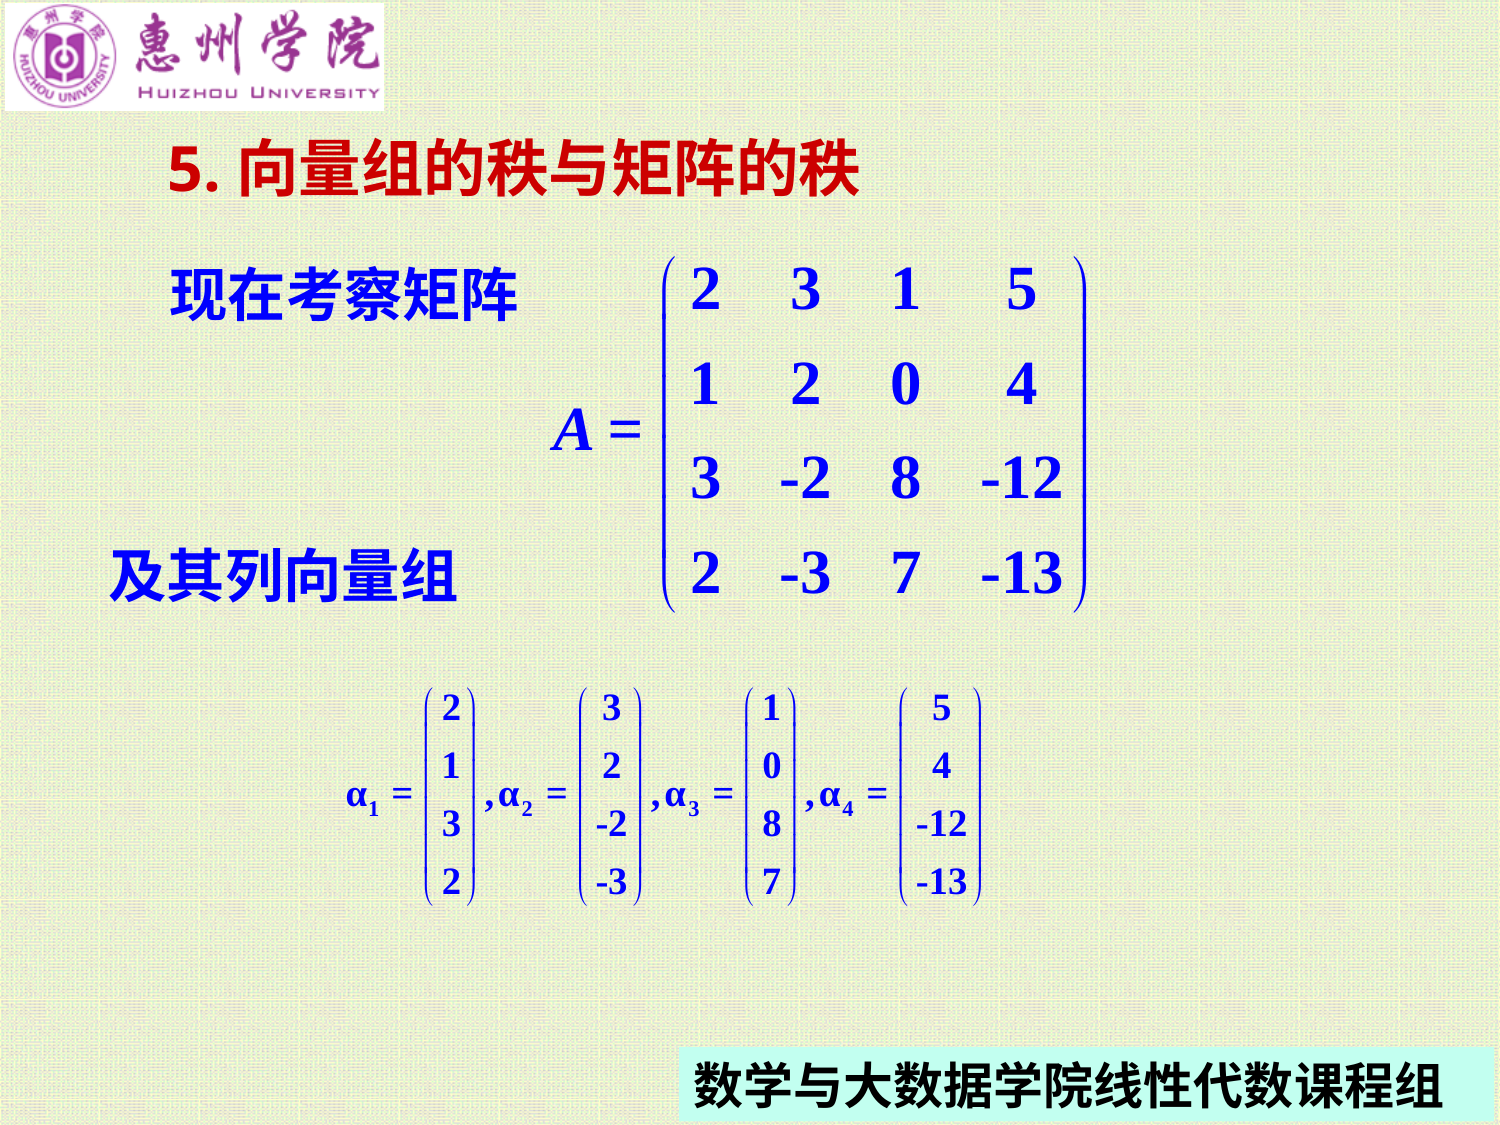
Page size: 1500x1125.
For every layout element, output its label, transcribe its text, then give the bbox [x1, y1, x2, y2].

text_box 现在考察矩阵 [169, 257, 534, 328]
text_box 及其列向量组 [108, 539, 499, 610]
text_box 5.向量组的秩与矩阵的秩 [167, 128, 905, 204]
picture [0, 0, 1500, 1125]
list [340, 680, 994, 914]
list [539, 245, 1106, 625]
